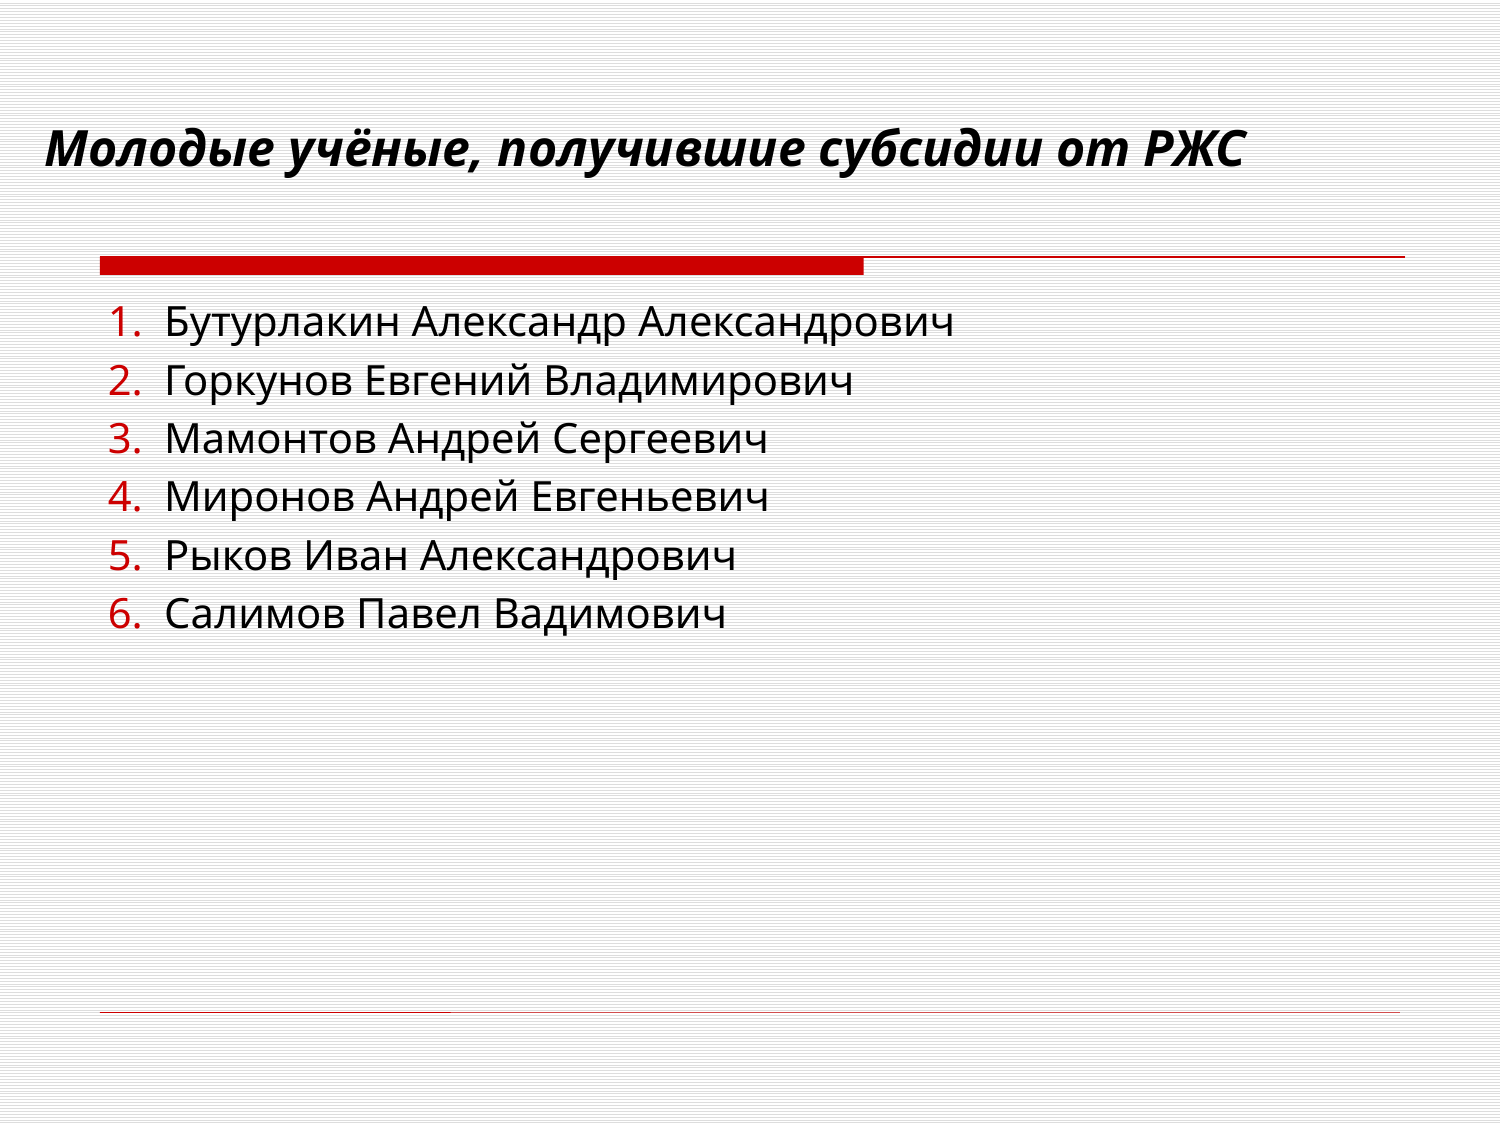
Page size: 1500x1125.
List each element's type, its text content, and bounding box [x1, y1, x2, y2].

title Молодые учёные, получившие субсидии от РЖС [29, 42, 1471, 244]
list Бутурлакин Александр Александрович Горкунов Евгений Владимирович Мамонтов Андрей Сергеевич Миронов Андрей Евгеньевич Рыков Иван Александрович Салимов Павел Вадимович [92, 287, 1406, 988]
